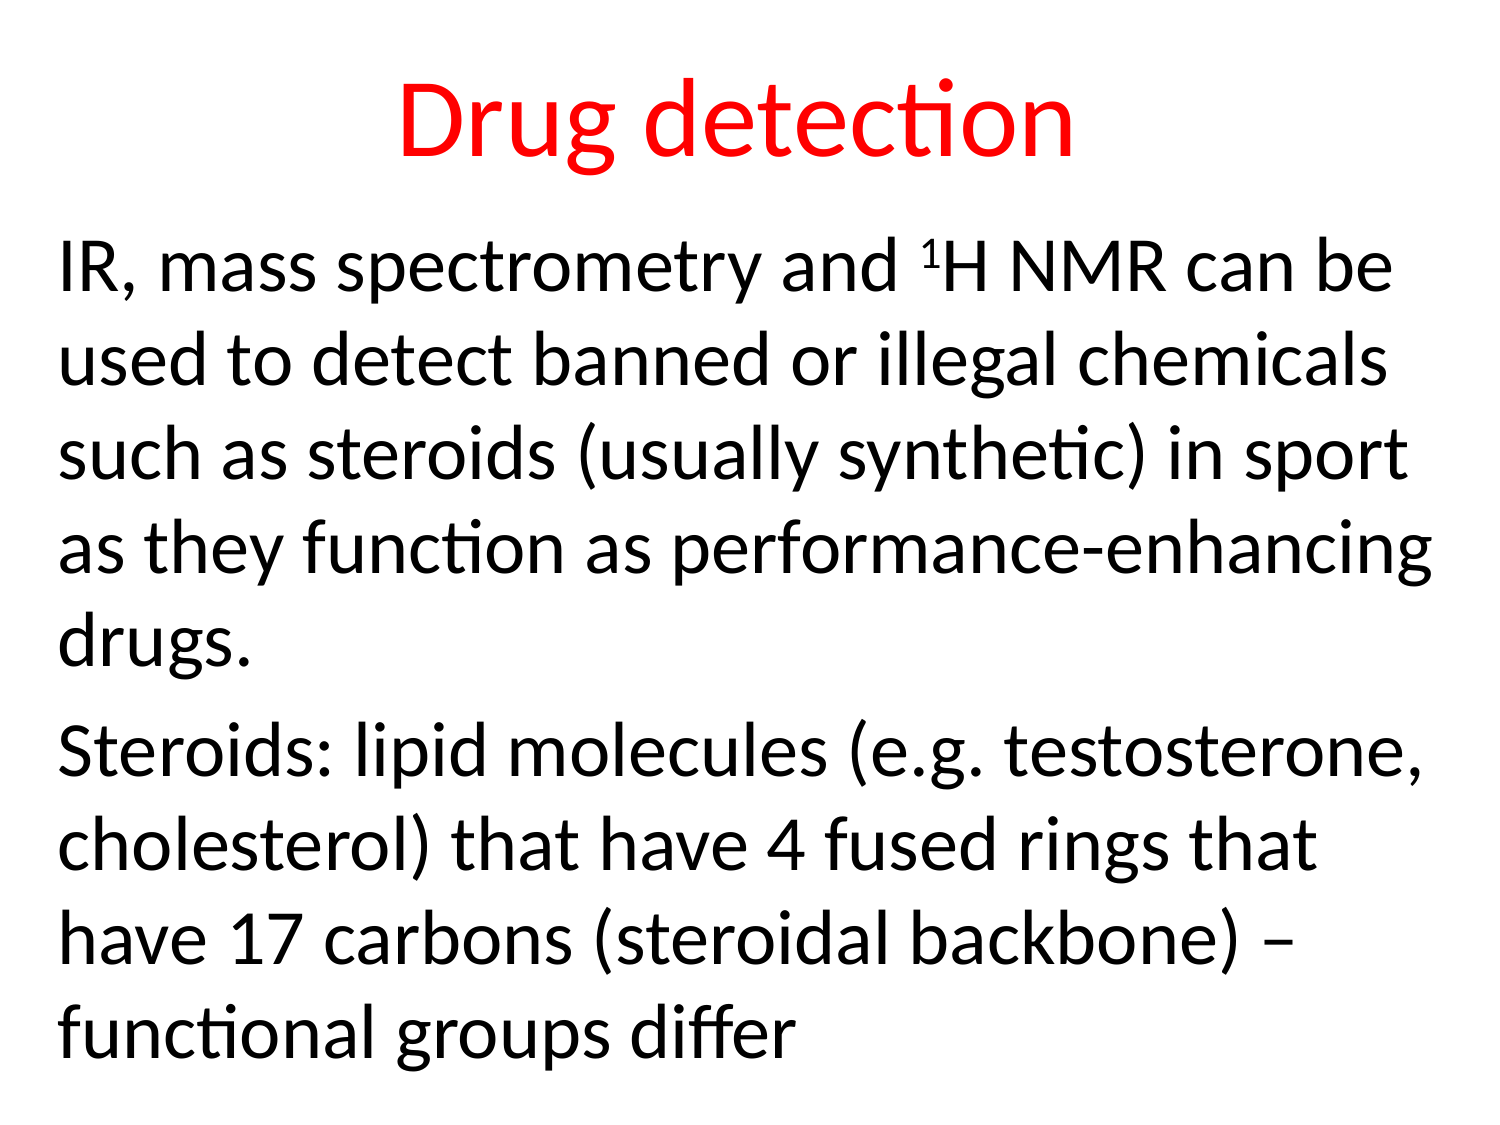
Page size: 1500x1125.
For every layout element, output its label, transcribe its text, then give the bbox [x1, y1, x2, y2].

list IR, mass spectrometry and 1H NMR can be used to detect banned or illegal chemicals such as steroids (usually synthetic) in sport as they function as performance-enhancing drugs. Steroids: lipid molecules (e.g. testosterone, cholesterol) that have 4 fused rings that have 17 carbons (steroidal backbone) – functional groups differ [42, 205, 1454, 1093]
title Drug detection [75, 18, 1425, 205]
